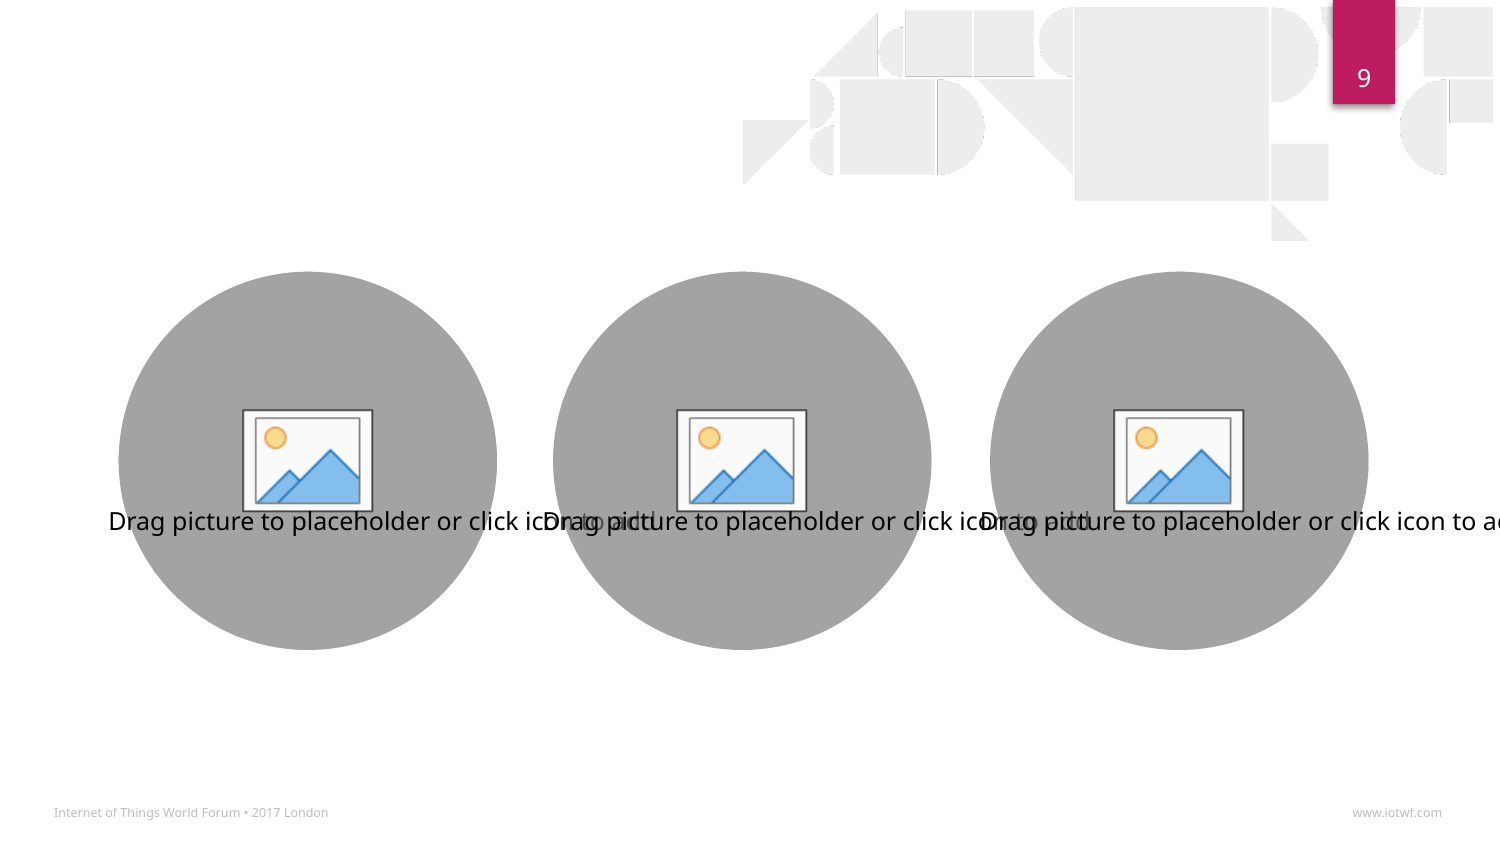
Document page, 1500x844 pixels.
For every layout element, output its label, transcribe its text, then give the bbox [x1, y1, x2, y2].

picture [552, 271, 932, 651]
picture [118, 271, 498, 651]
picture [743, 7, 1495, 241]
slide_number 9 [1312, 9, 1416, 105]
picture [990, 271, 1369, 651]
